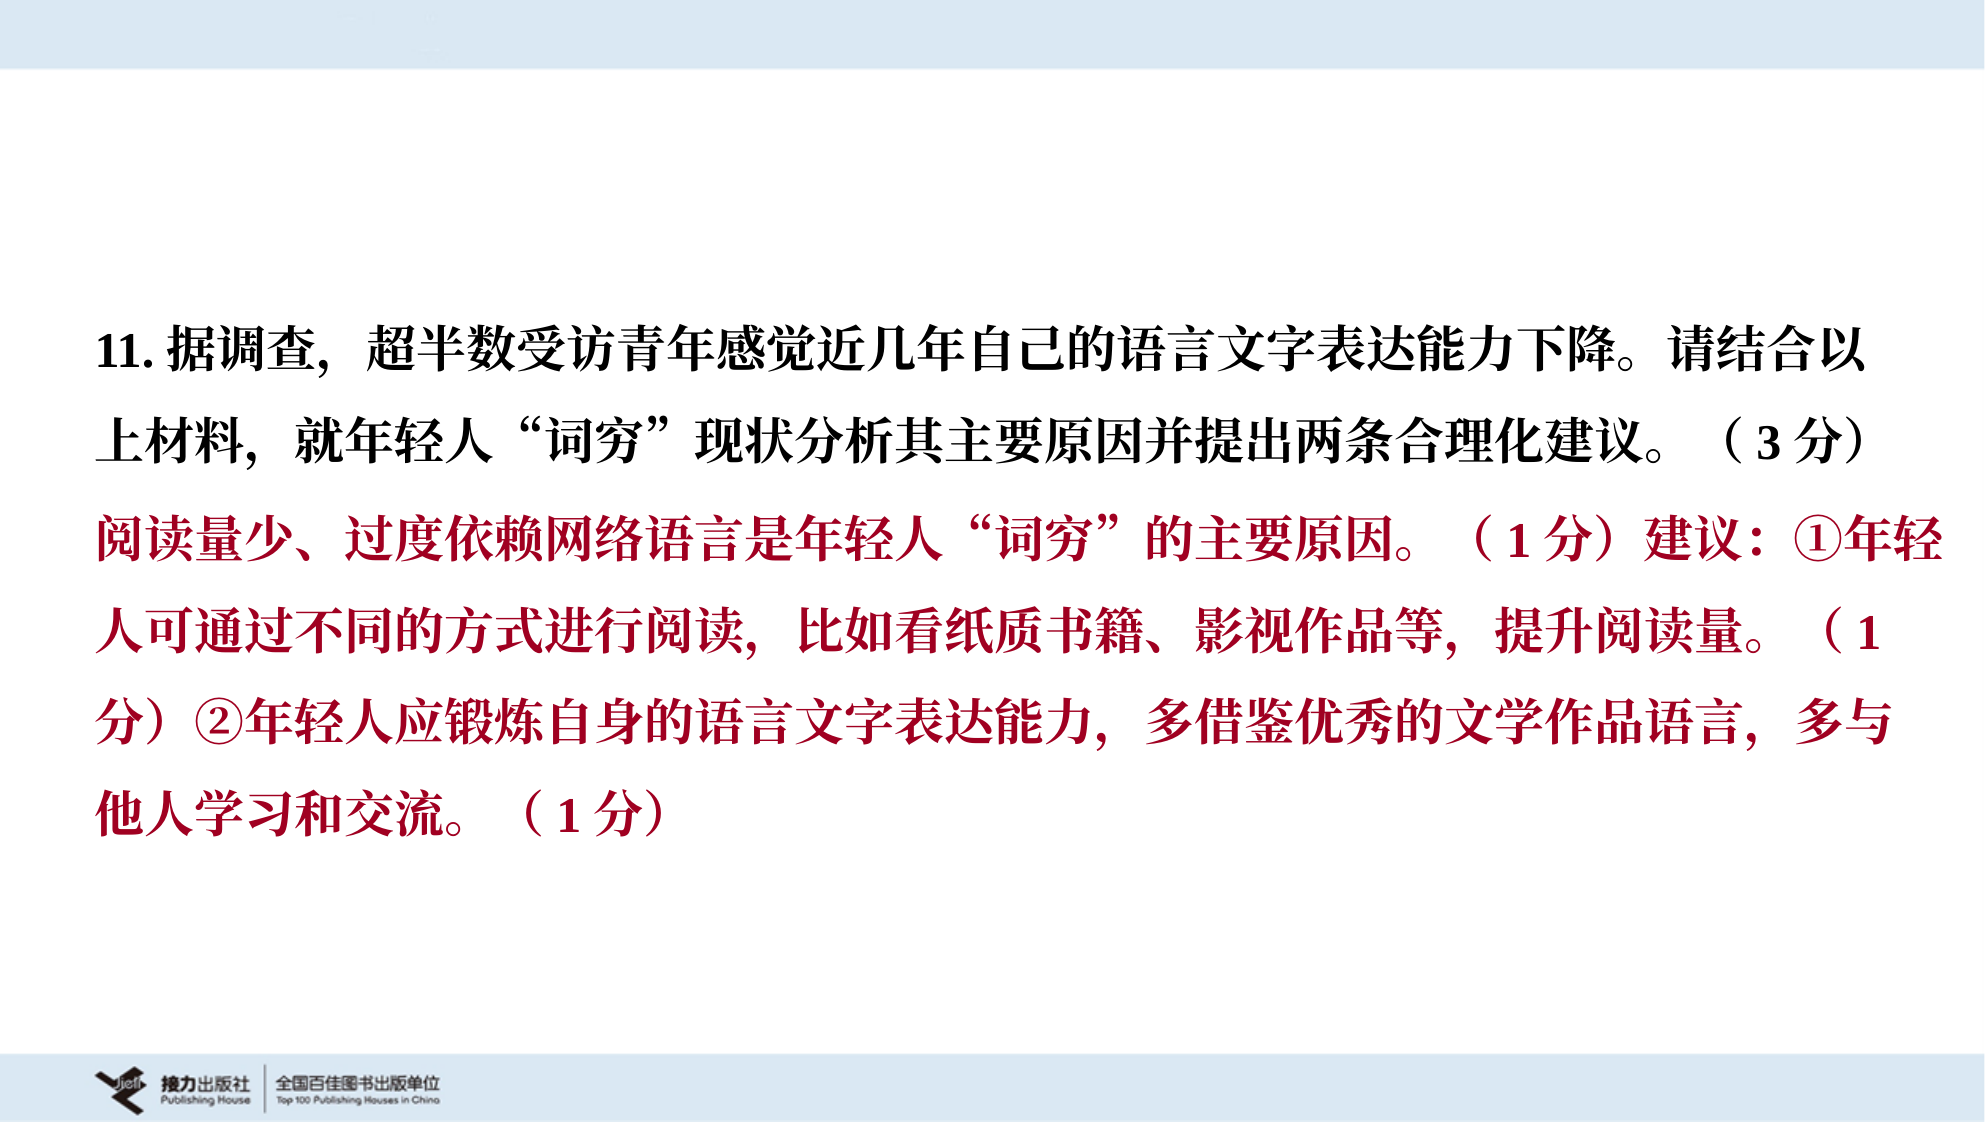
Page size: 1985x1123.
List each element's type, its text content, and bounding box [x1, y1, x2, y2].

text_box 11.据调查，超半数受访青年感觉近几年自己的语言文字表达能力下降。请结合以 上材料，就年轻人“词穷”现状分析其主要原因并提出两条合理化建议。（3分） [94, 286, 1892, 470]
text_box 阅读量少、过度依赖网络语言是年轻人“词穷”的主要原因。（1分）建议：①年轻 人可通过不同的方式进行阅读，比如看纸质书籍、影视作品等，提升阅读量。（1 分）②年轻人应锻炼自身的语言文字表达能力，多借鉴优秀的文学作品语言，多与 他人学习和交流。（1分） [94, 475, 1892, 843]
picture [0, 0, 1985, 1122]
